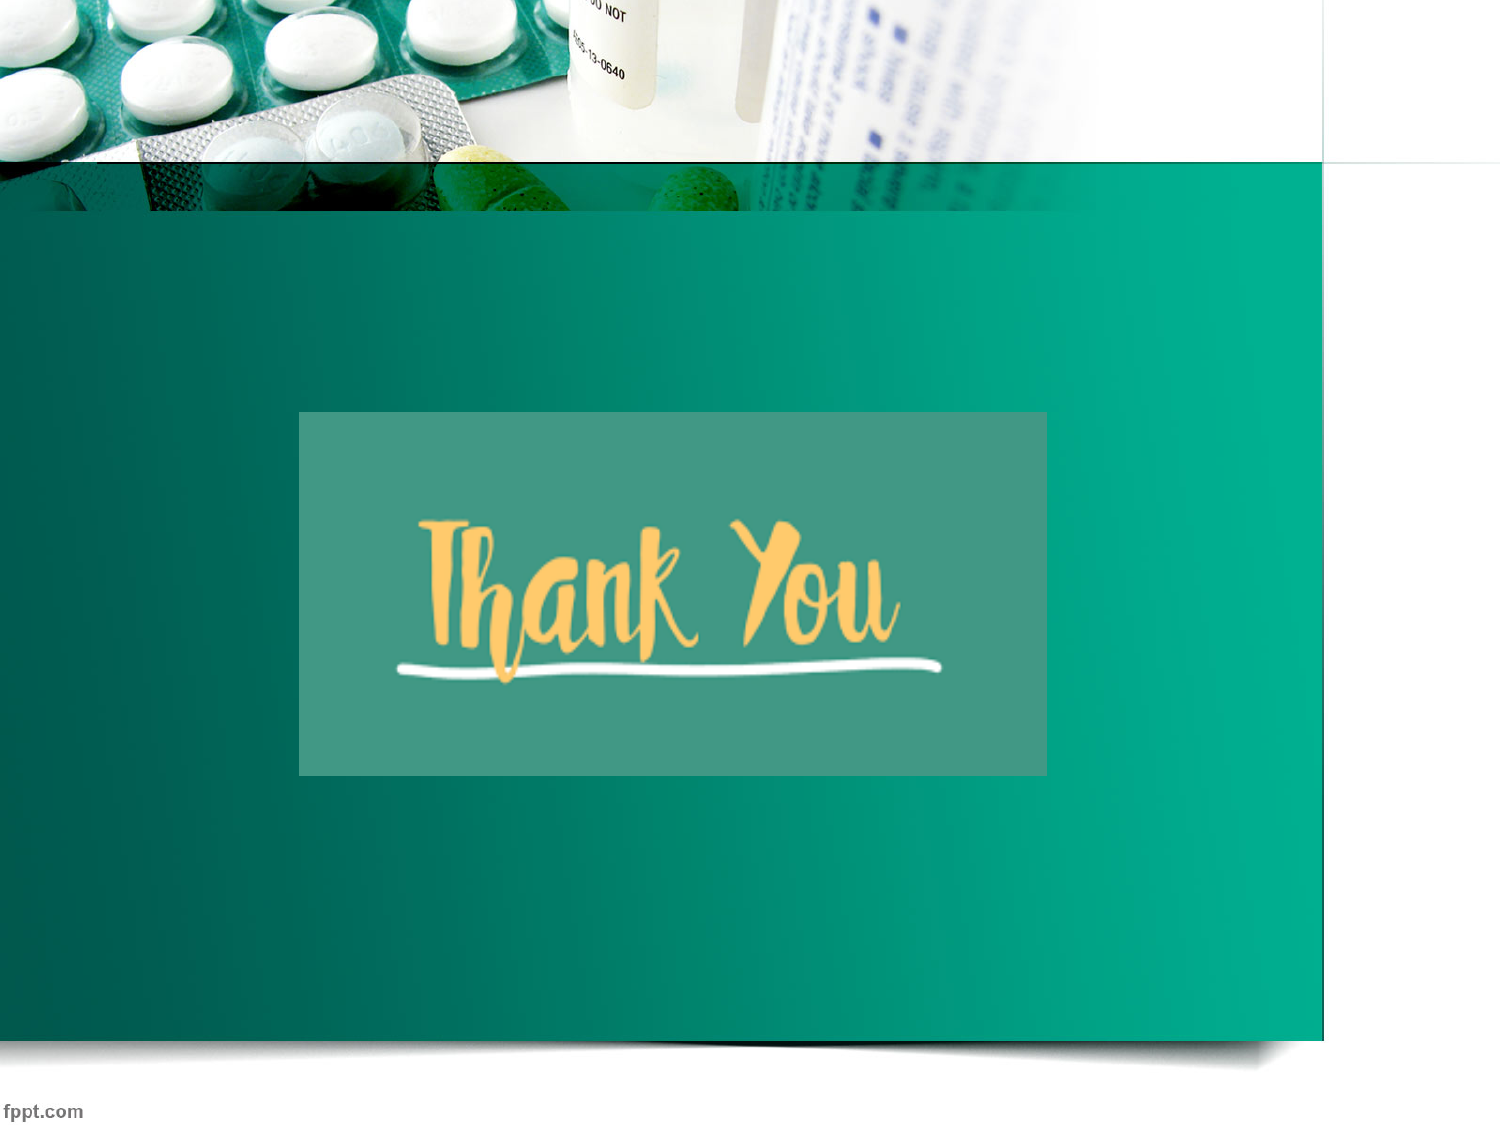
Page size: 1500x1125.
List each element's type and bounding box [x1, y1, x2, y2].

list [298, 411, 1048, 777]
picture [0, 0, 1500, 1125]
